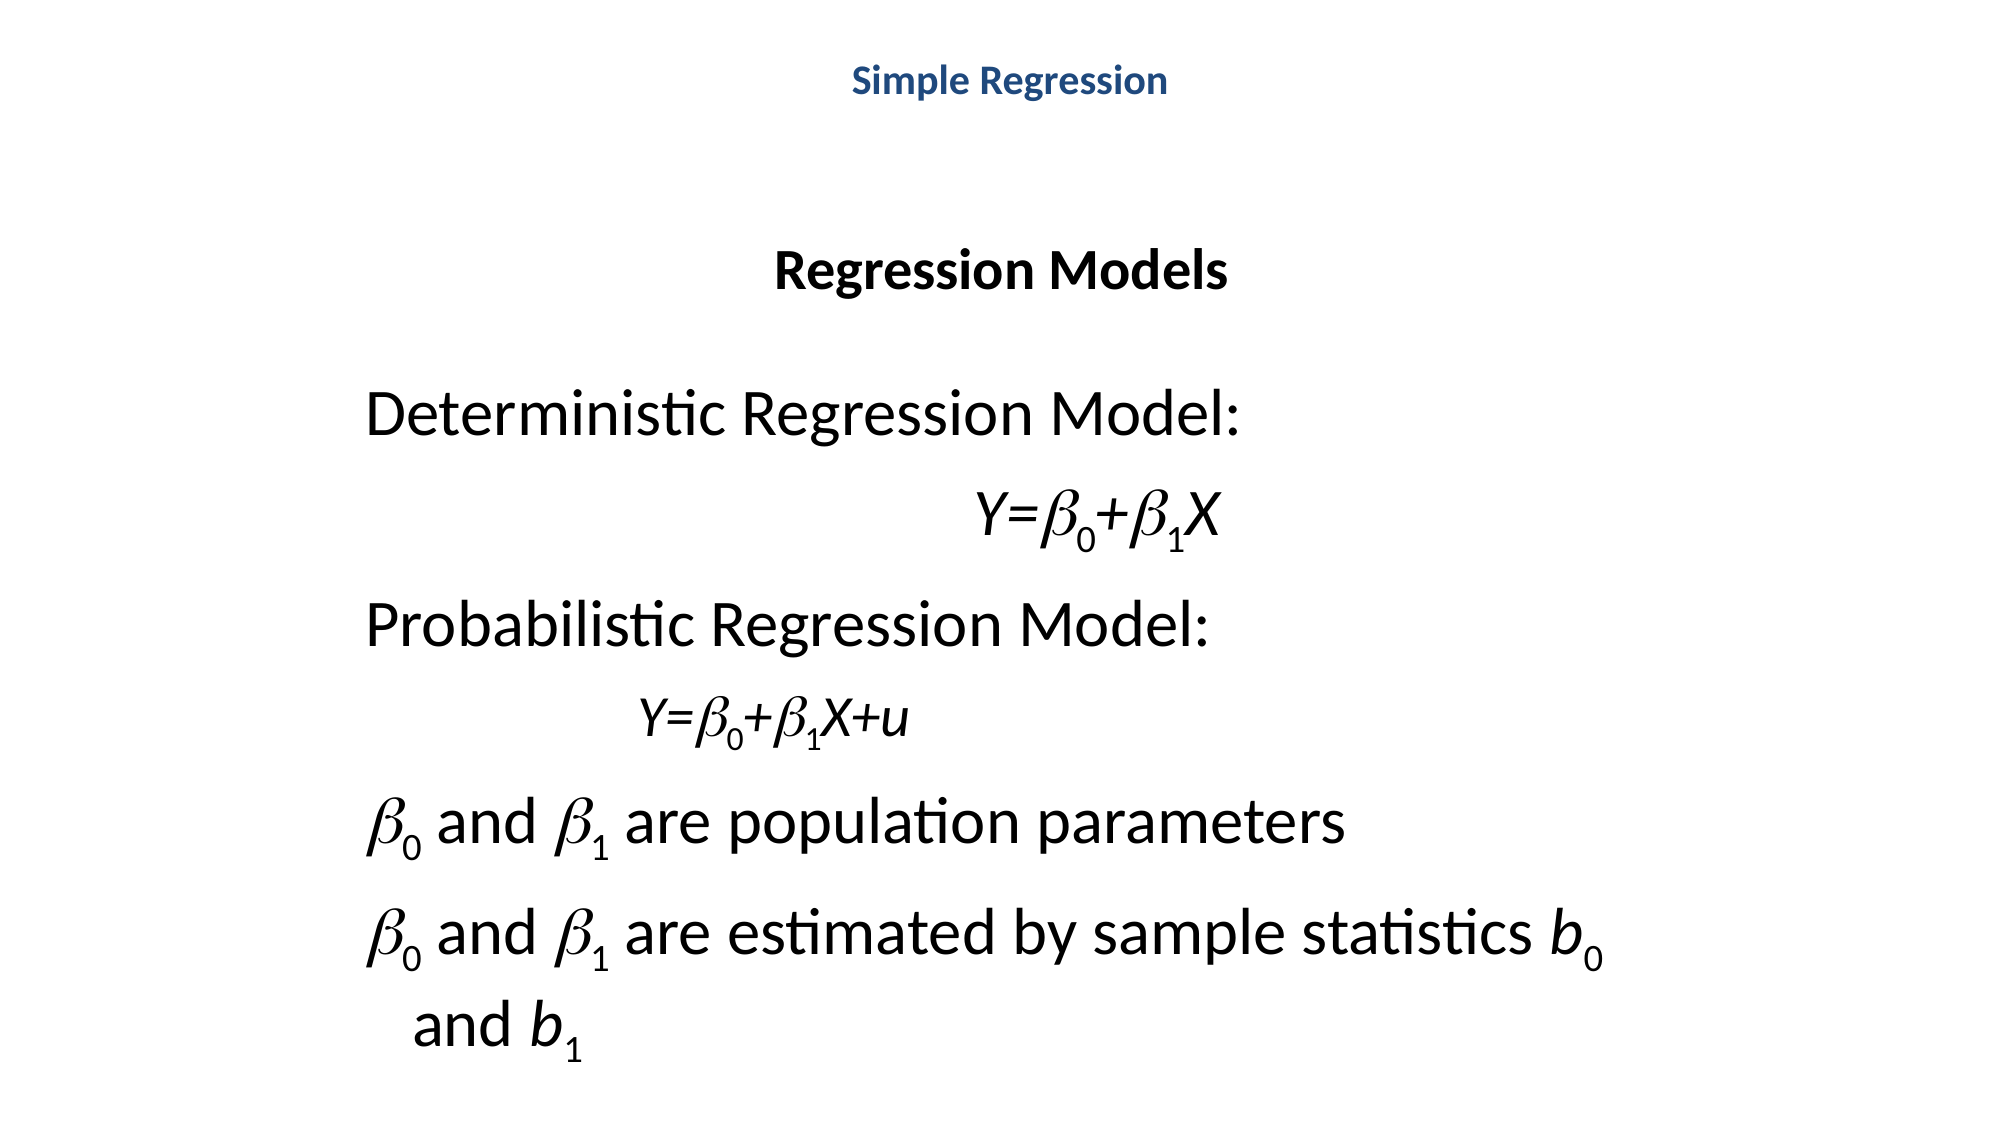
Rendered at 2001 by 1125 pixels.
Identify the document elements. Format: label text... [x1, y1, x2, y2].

title Regression Models [326, 208, 1677, 324]
list Deterministic Regression Model: Y=0+1X Probabilistic Regression Model: Y=0+1X+u 0 and 1 are population parameters 0 and 1 are estimated by sample statistics b0 and b1 [350, 361, 1701, 1069]
text_box Simple Regression [335, 45, 1686, 161]
